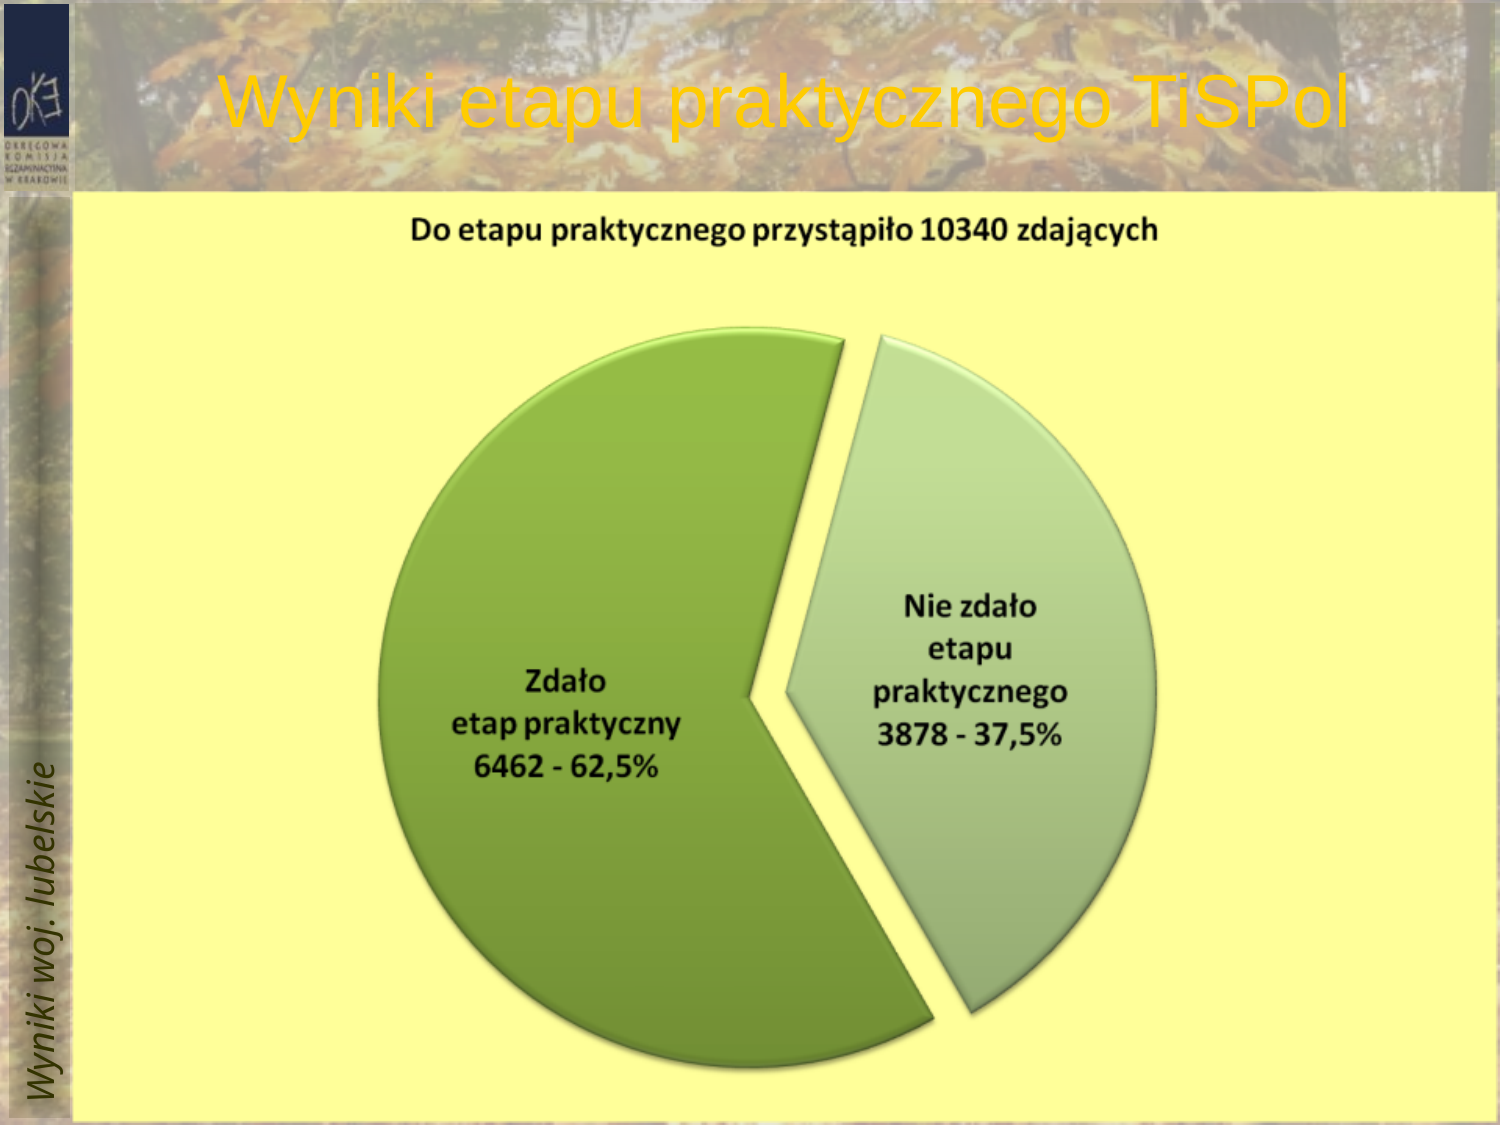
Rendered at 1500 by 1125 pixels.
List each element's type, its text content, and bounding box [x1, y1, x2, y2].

text_box Wyniki woj. lubelskie [9, 197, 68, 1118]
picture [72, 191, 1499, 1123]
title Wyniki etapu praktycznego TiSPol [74, 3, 1495, 191]
